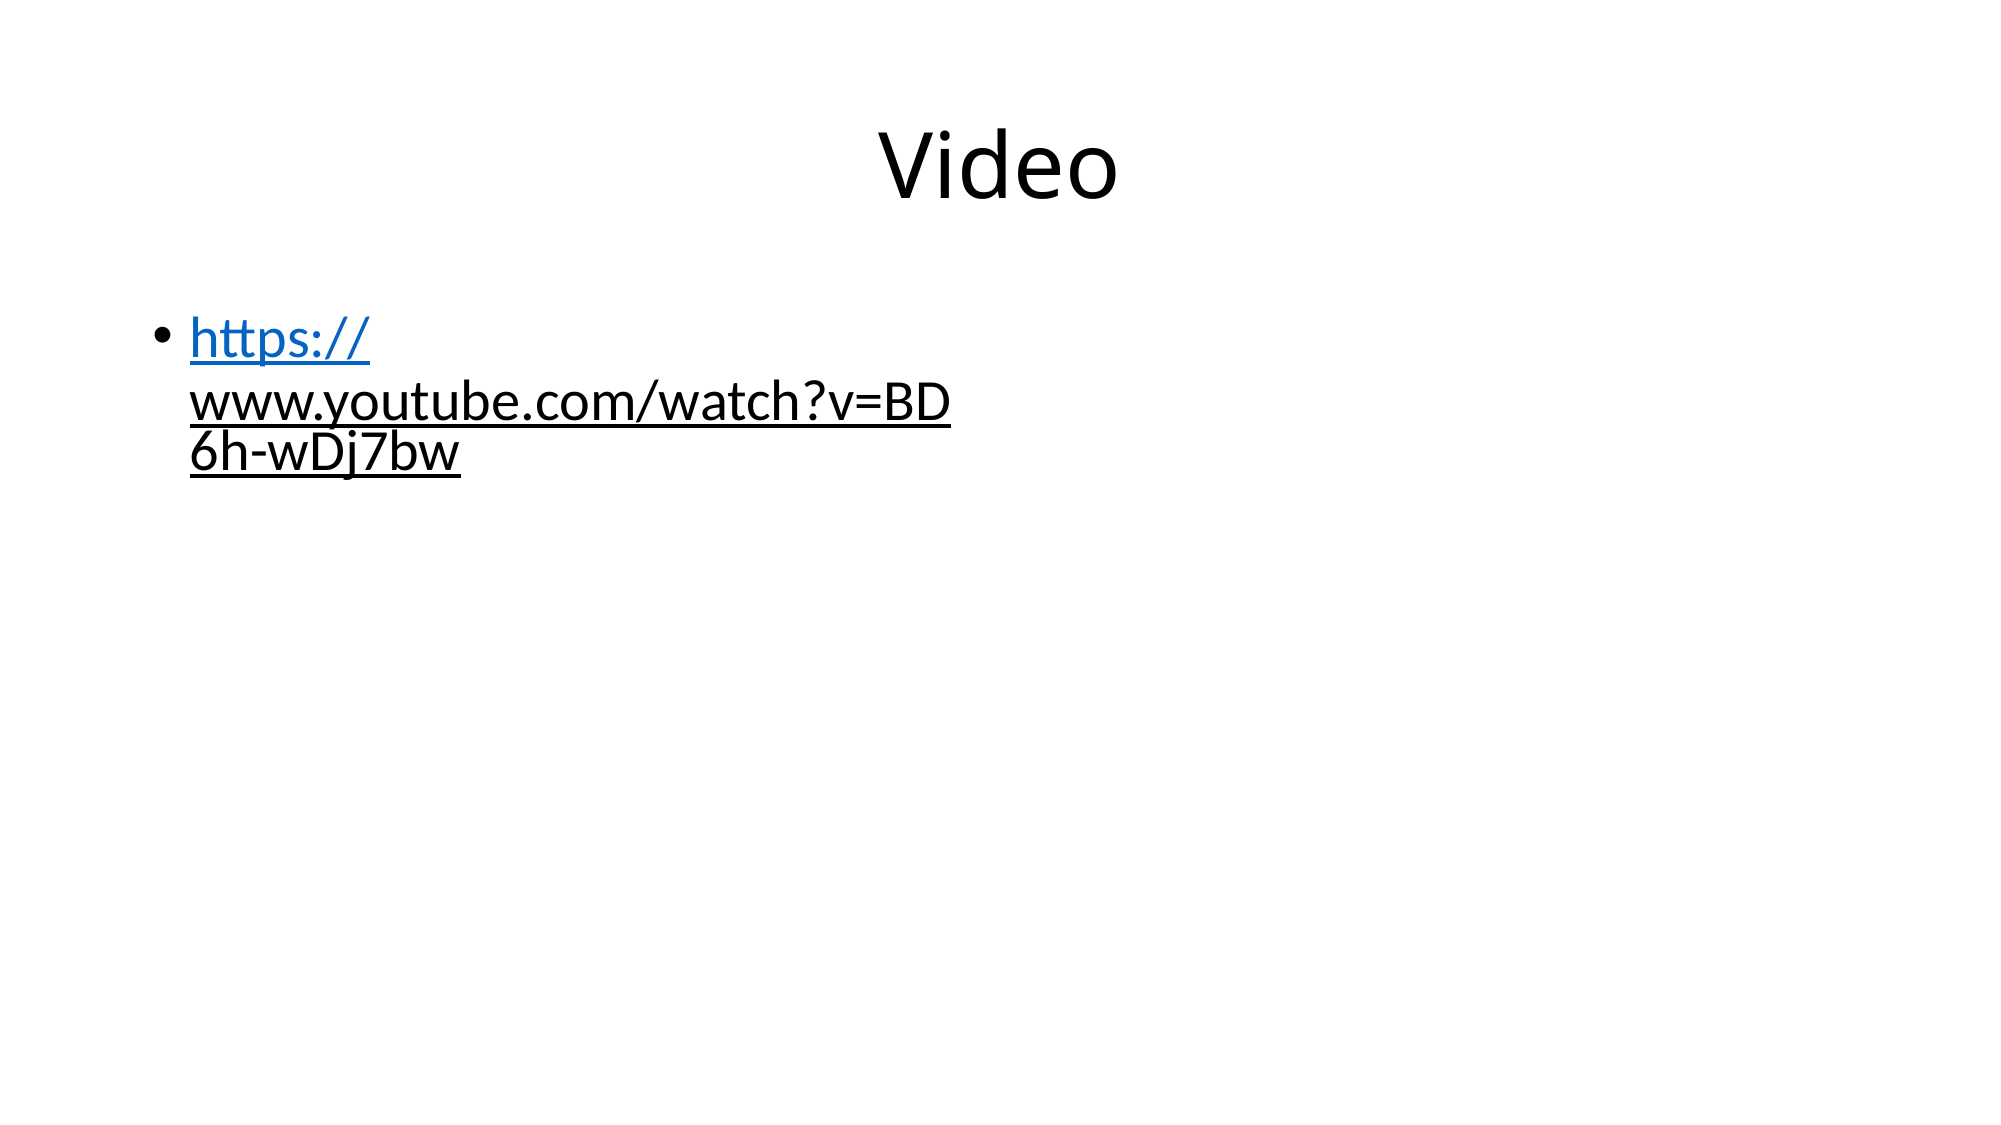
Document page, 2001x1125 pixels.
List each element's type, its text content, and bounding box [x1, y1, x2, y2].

list https://www.youtube.com/watch?v=BD6h-wDj7bw [137, 299, 988, 1014]
title Video [137, 59, 1863, 278]
